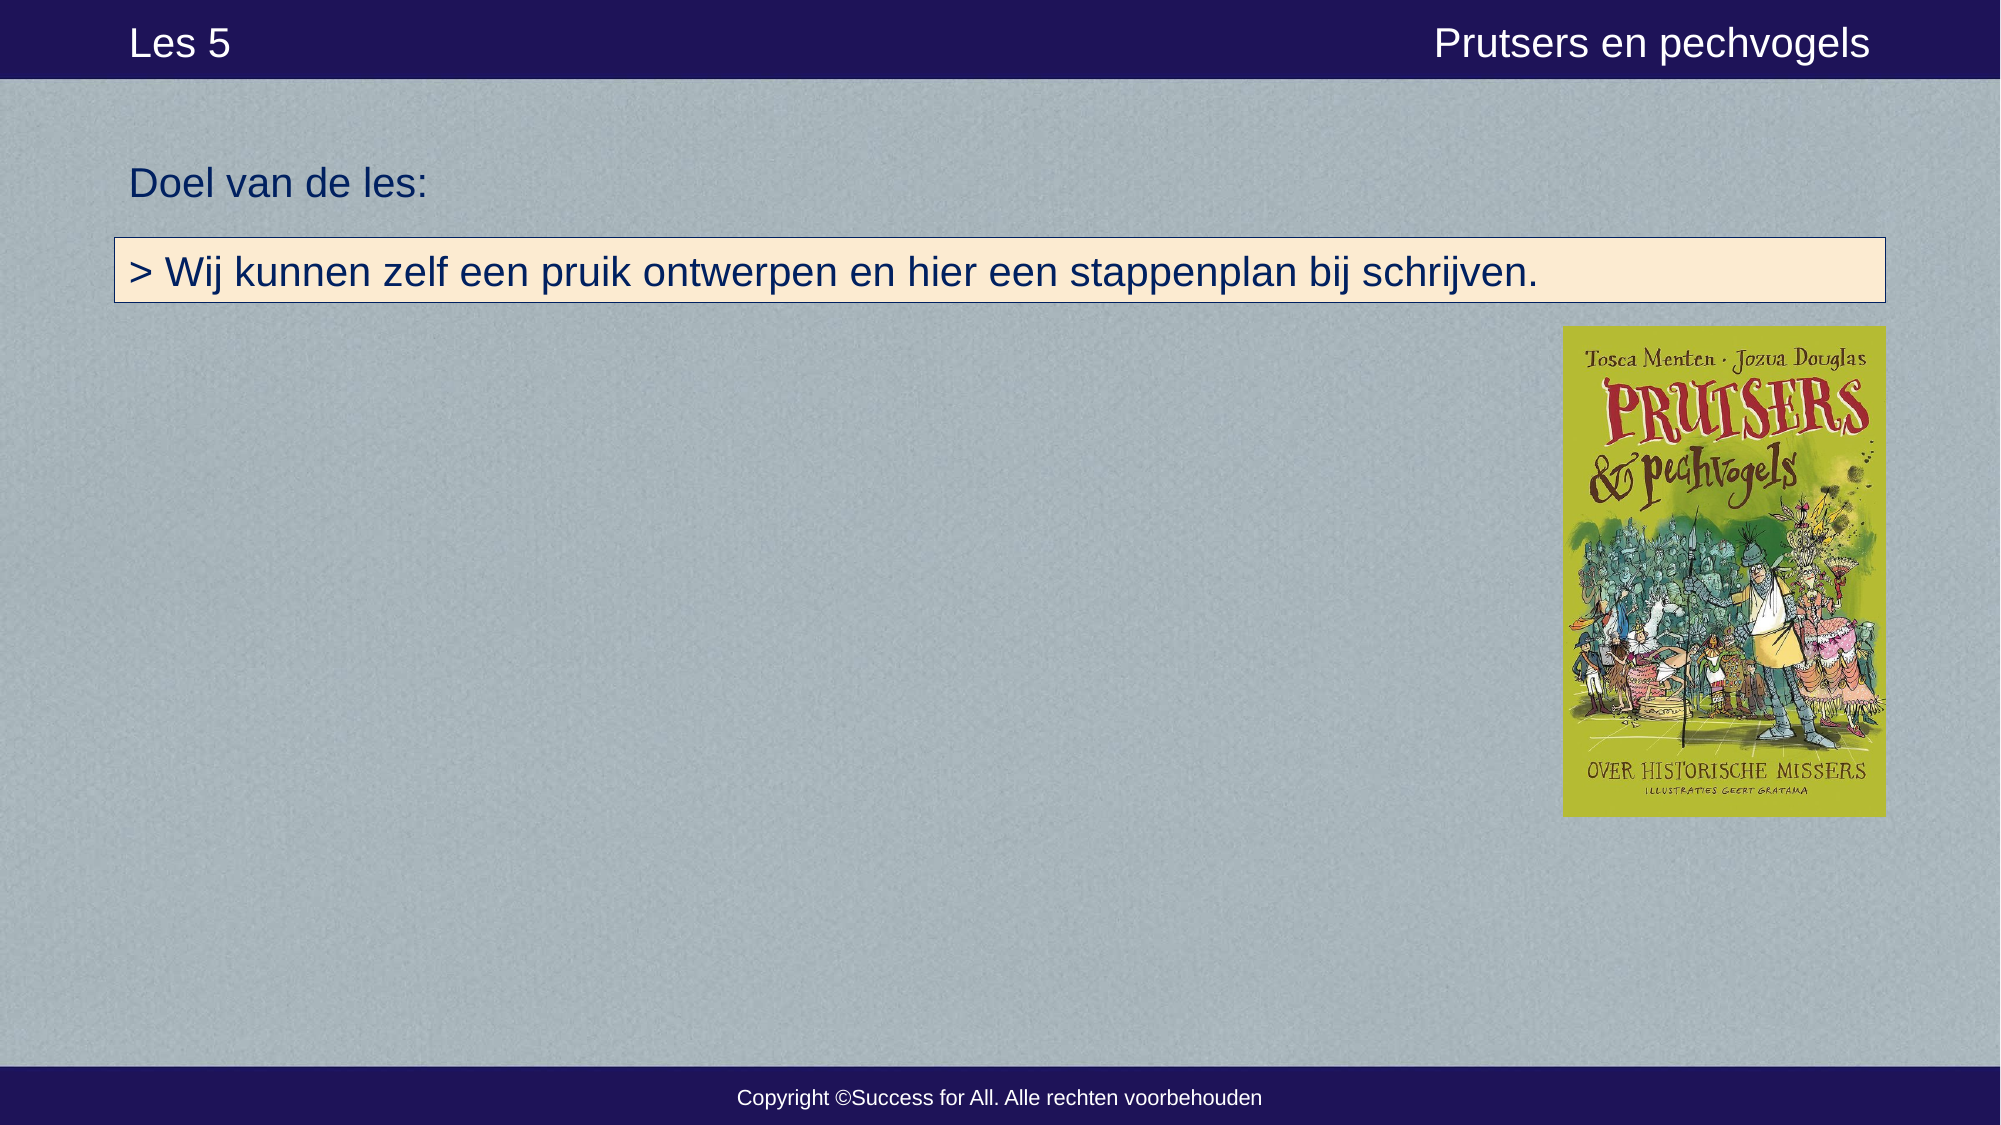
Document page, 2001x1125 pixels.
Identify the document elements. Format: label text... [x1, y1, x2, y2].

text_box Prutsers en pechvogels [999, 8, 1886, 73]
picture [0, 0, 2001, 1125]
text_box Copyright ©Success for All. Alle rechten voorbehouden [0, 1076, 2000, 1125]
text_box > Wij kunnen zelf een pruik ontwerpen en hier een stappenplan bij schrijven. [114, 237, 1886, 303]
text_box Les 5 [114, 8, 354, 73]
text_box Doel van de les: [113, 148, 1635, 214]
